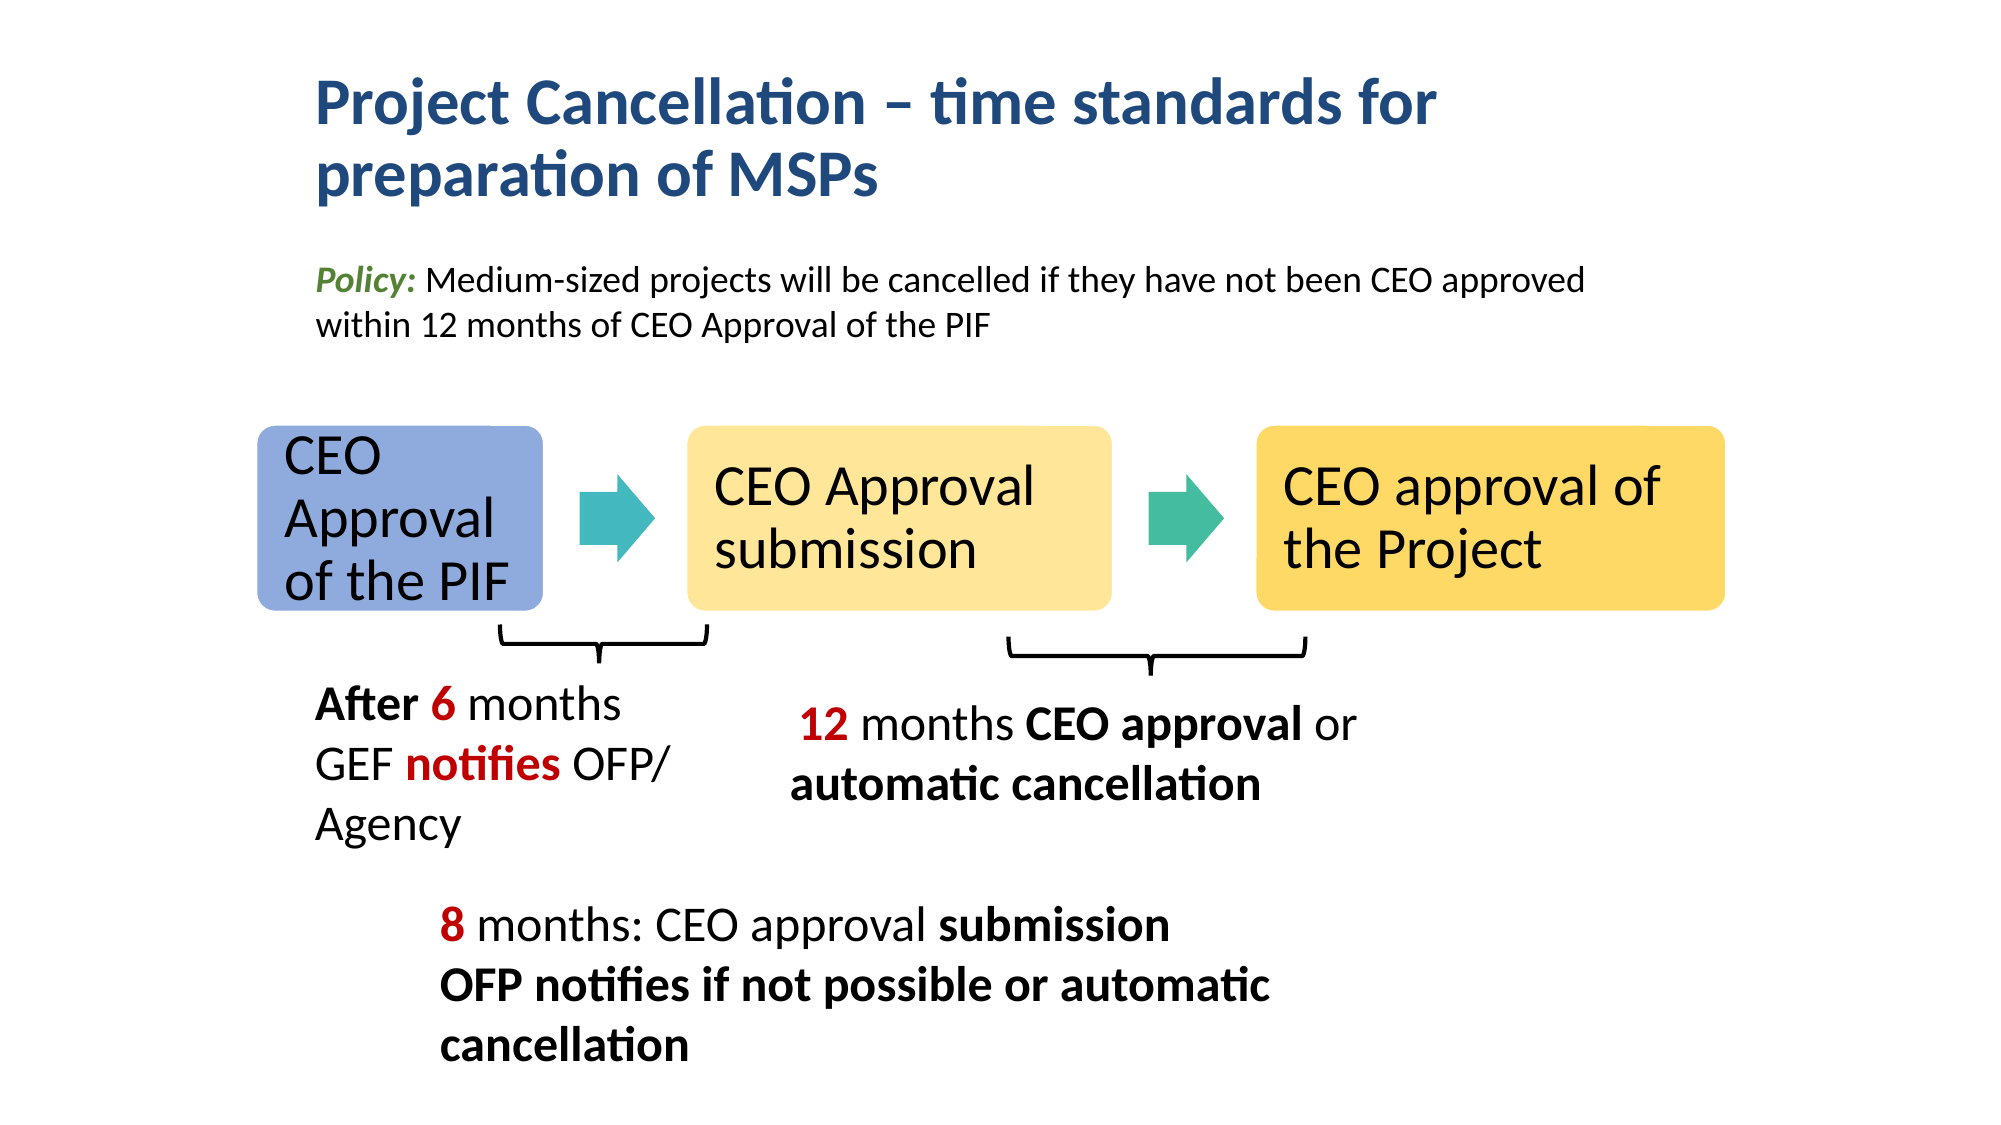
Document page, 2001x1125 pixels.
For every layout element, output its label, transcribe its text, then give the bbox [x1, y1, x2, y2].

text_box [255, 424, 1727, 612]
text_box [1007, 636, 1306, 676]
text_box 8 months: CEO approval submission OFP notifies if not possible or automatic cancellation [424, 883, 1475, 1079]
text_box After 6 months GEF notifies OFP/ Agency [300, 663, 725, 858]
text_box 12 months CEO approval or automatic cancellation [774, 682, 1525, 818]
text_box [499, 624, 708, 663]
title Project Cancellation – time standards for preparation of MSPs [300, 30, 1594, 247]
text_box Policy: Medium-sized projects will be cancelled if they have not been CEO approved within 12 months of CEO Approval of the PIF [300, 247, 1638, 353]
